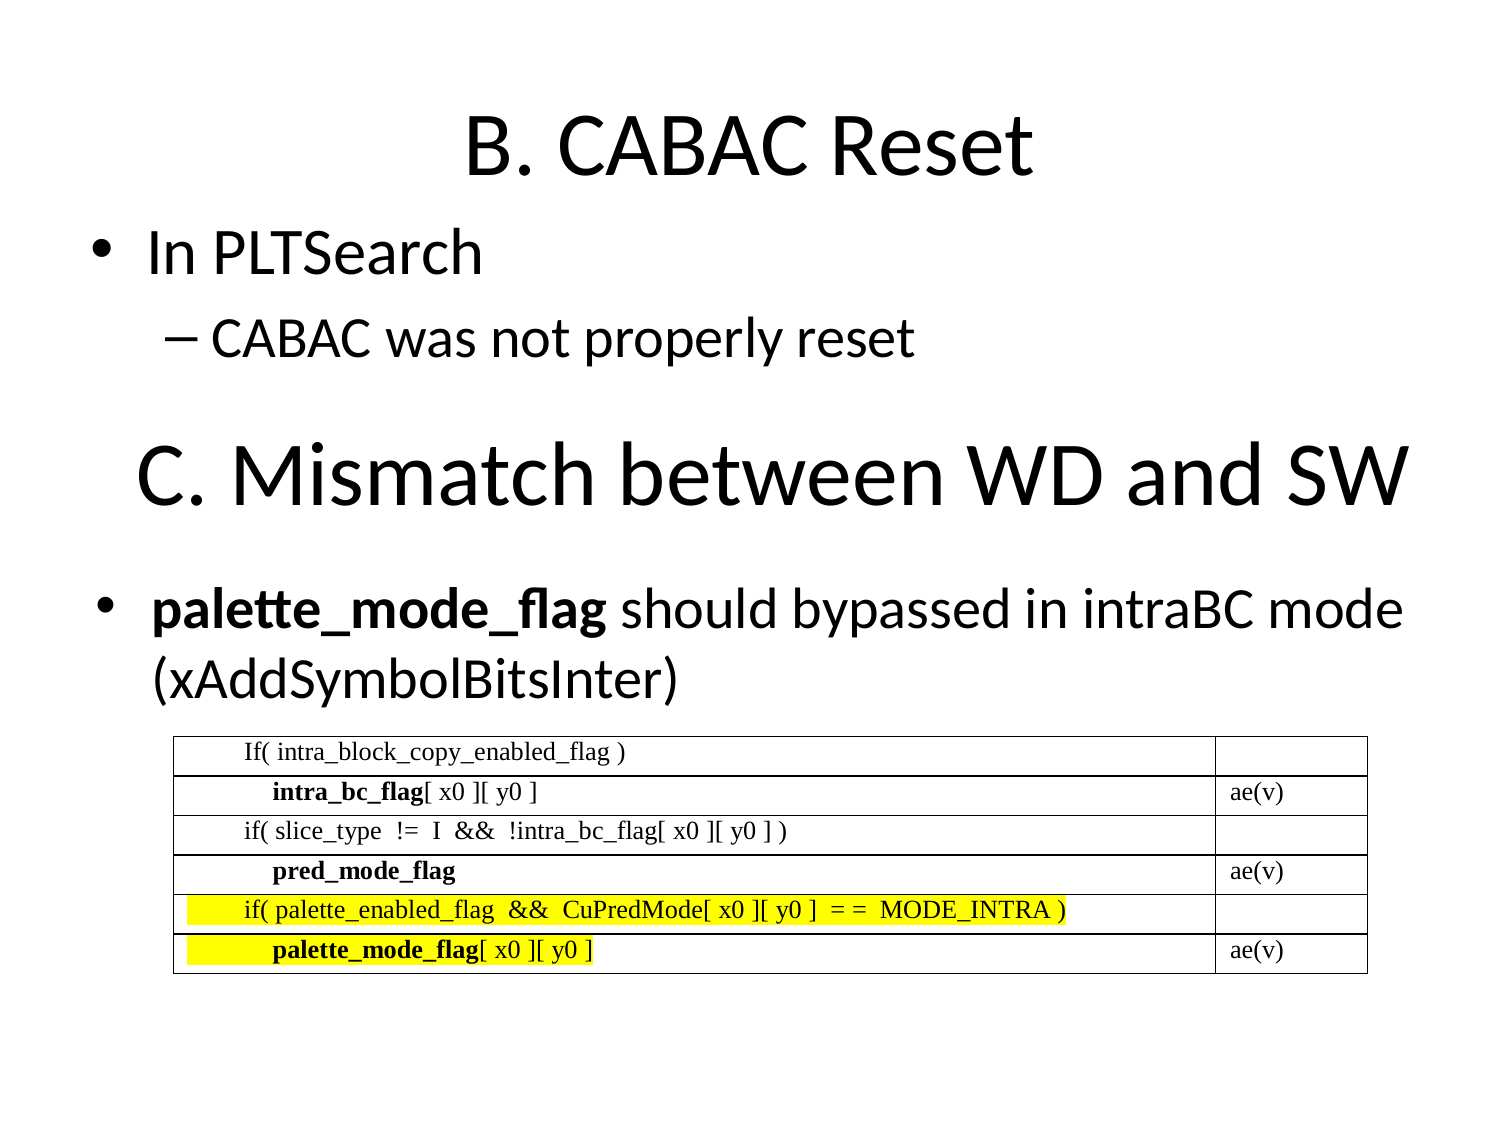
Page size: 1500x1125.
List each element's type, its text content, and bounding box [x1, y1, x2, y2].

list In PLTSearch CABAC was not properly reset [75, 200, 1425, 943]
title B. CABAC Reset [75, 45, 1425, 200]
picture [139, 735, 1401, 1026]
text_box C. Mismatch between WD and SW [99, 375, 1450, 563]
text_box palette_mode_flag should bypassed in intraBC mode (xAddSymbolBitsInter) [80, 562, 1431, 725]
